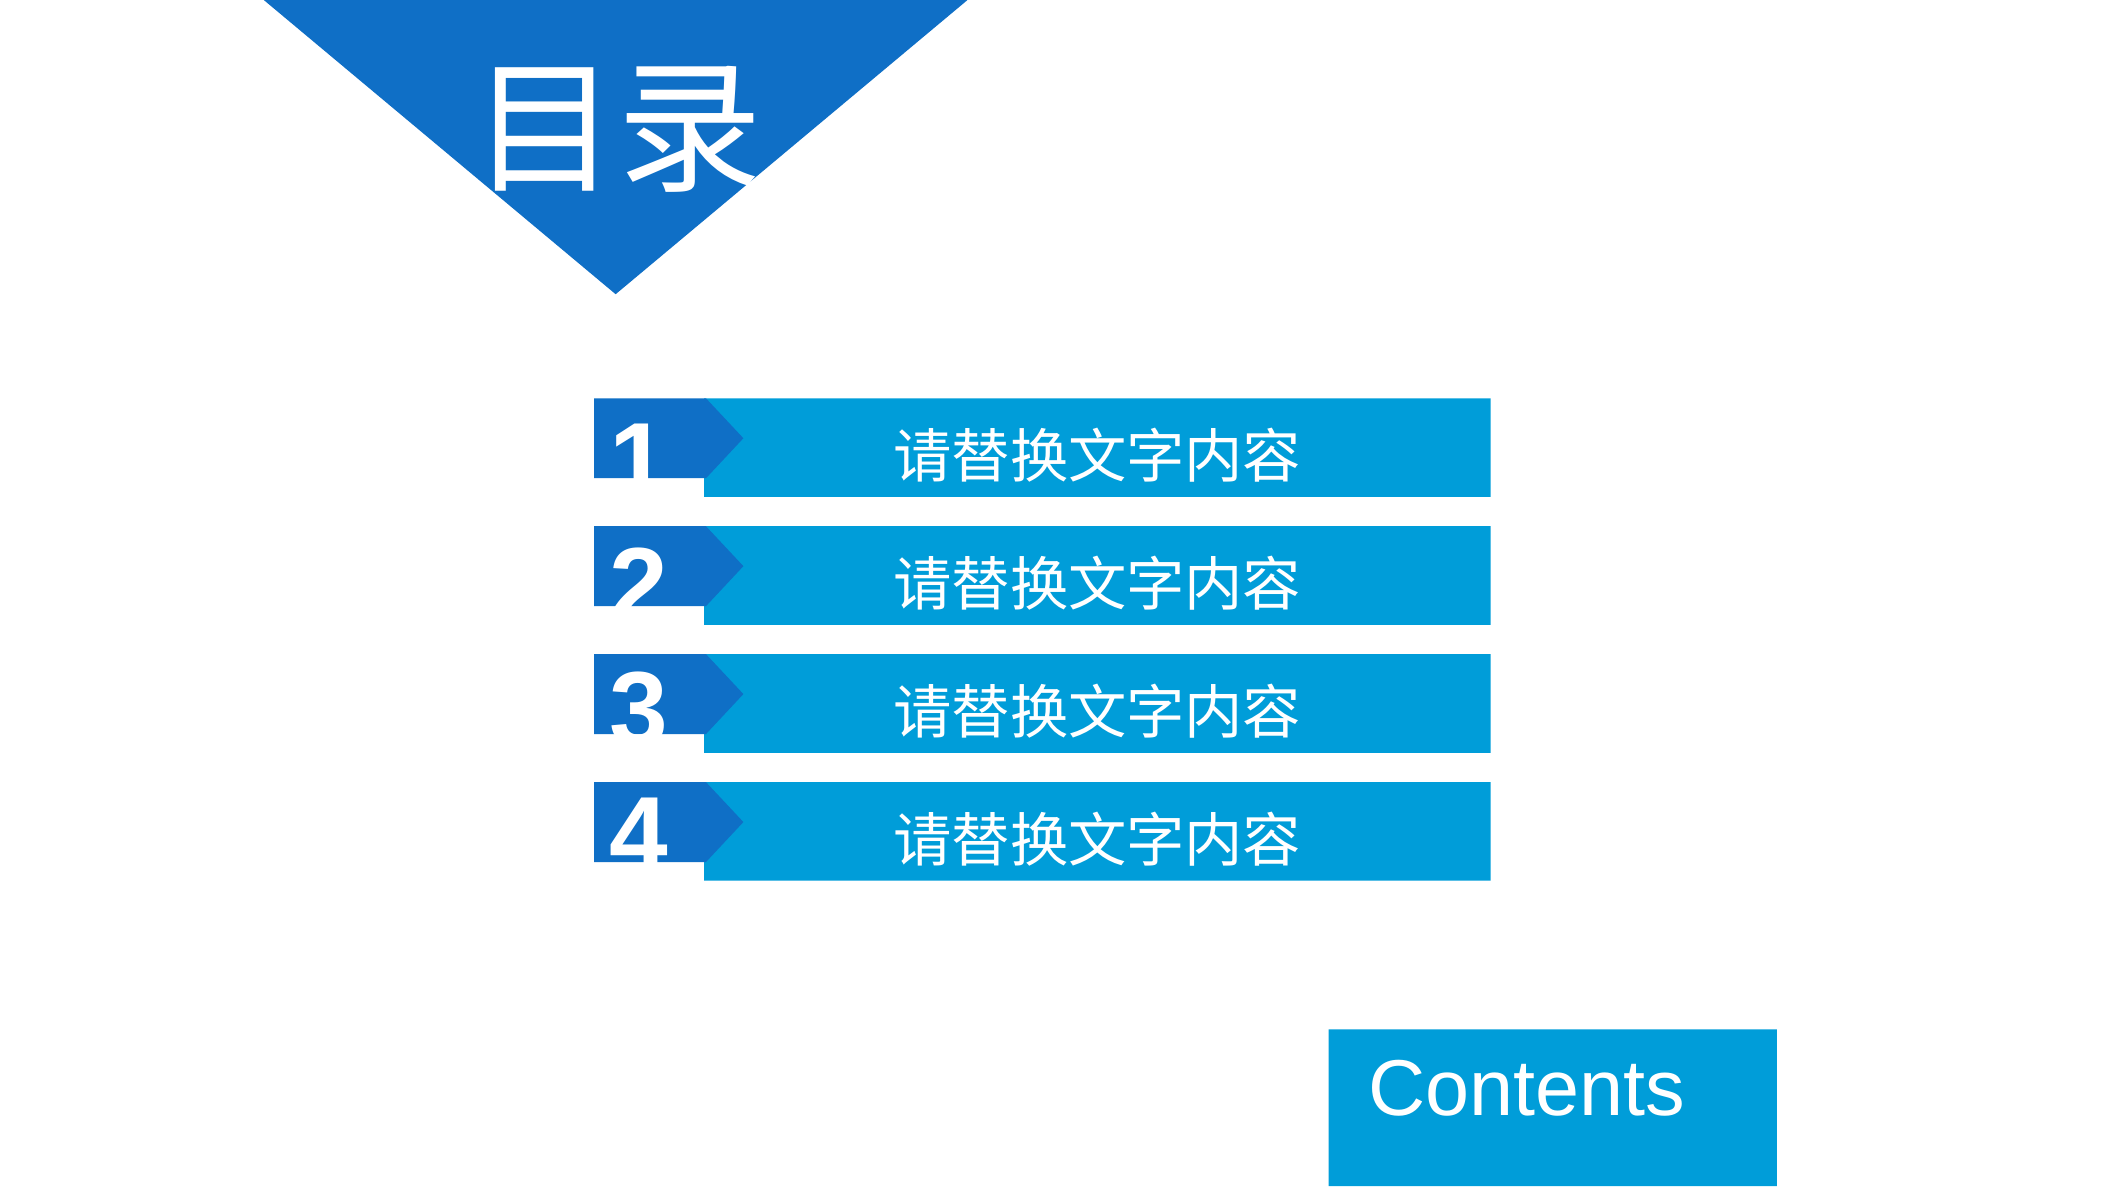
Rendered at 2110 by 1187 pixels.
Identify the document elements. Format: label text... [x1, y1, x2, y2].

text_box [683, 782, 744, 863]
text_box [683, 654, 744, 735]
text_box 请替换文字内容 [704, 654, 1491, 753]
text_box Contents [1353, 1029, 1749, 1139]
text_box 请替换文字内容 [704, 782, 1491, 881]
text_box 请替换文字内容 [704, 398, 1491, 497]
text_box [523, 217, 708, 295]
text_box [683, 398, 744, 479]
text_box [1328, 1029, 1777, 1187]
text_box 请替换文字内容 [704, 526, 1491, 625]
text_box 2 [594, 508, 683, 632]
text_box 目录 [457, 27, 778, 217]
text_box 4 [594, 757, 683, 899]
text_box [263, 0, 968, 162]
text_box 1 [594, 383, 683, 508]
text_box [683, 526, 744, 607]
text_box 3 [594, 632, 683, 757]
